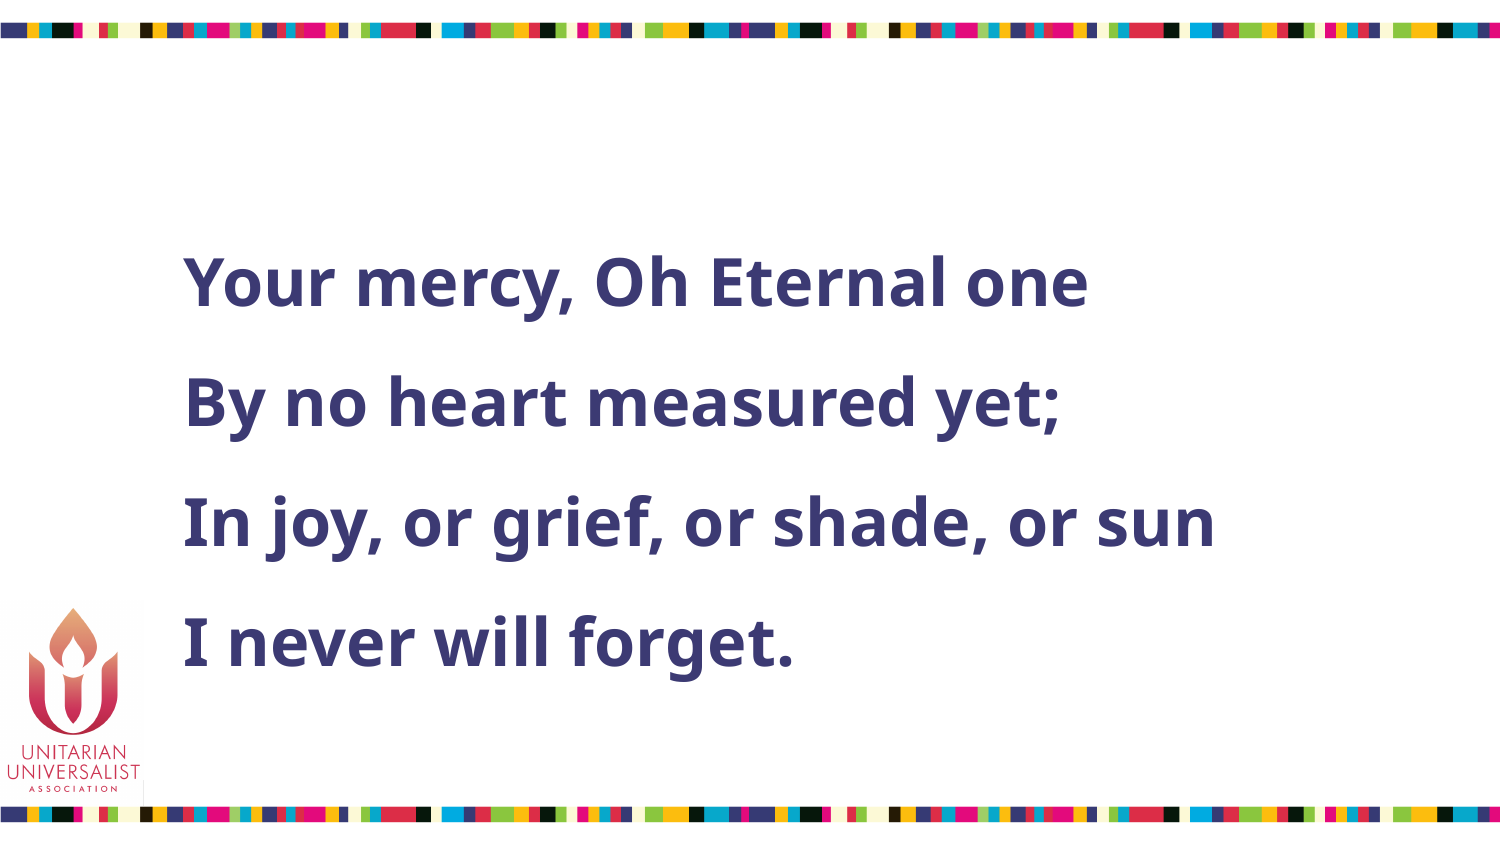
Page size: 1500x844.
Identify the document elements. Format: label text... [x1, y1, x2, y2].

picture [0, 22, 1500, 40]
picture [0, 600, 1500, 824]
text_box Your mercy, Oh Eternal one By no heart measured yet; In joy, or grief, or shade, or sun I never will forget. [168, 184, 1421, 695]
